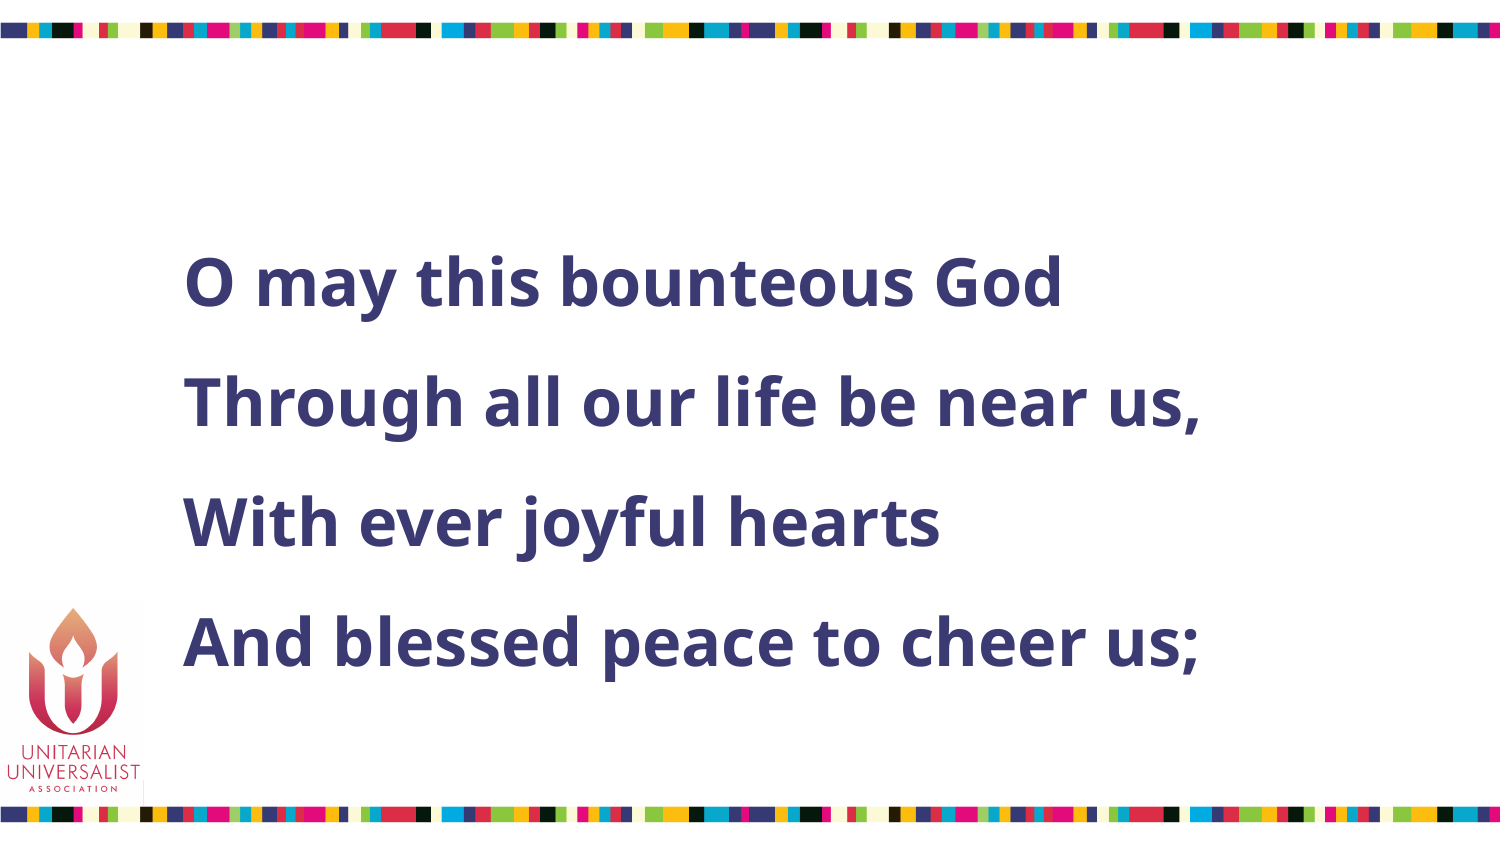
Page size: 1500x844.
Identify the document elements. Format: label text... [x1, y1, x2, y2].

picture [0, 22, 1500, 40]
text_box O may this bounteous God Through all our life be near us, With ever joyful hearts And blessed peace to cheer us; [168, 184, 1421, 695]
picture [0, 600, 1500, 824]
